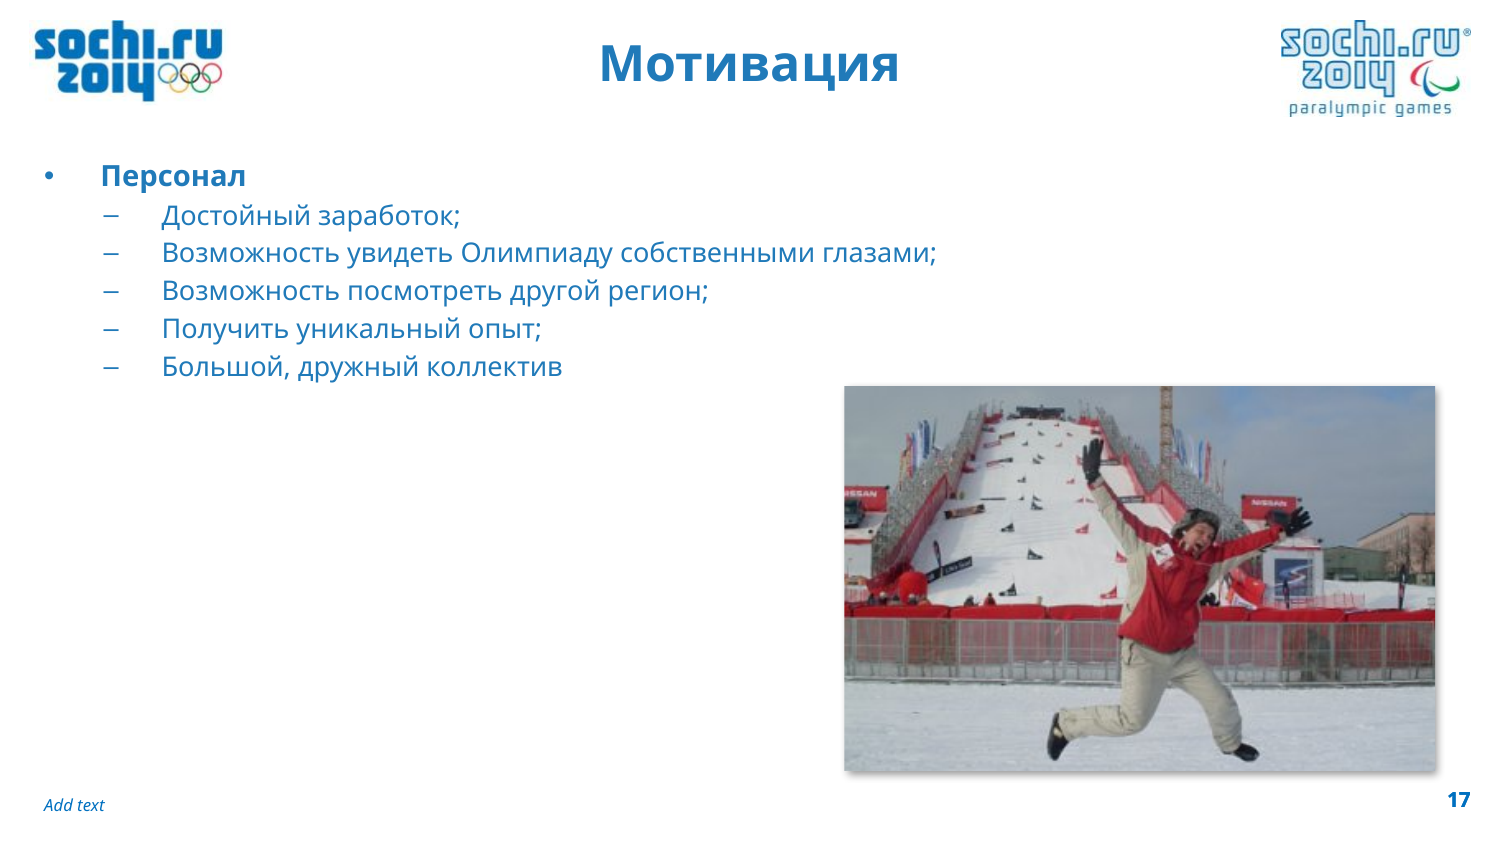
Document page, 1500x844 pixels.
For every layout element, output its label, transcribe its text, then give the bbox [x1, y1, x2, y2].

title Мотивация [230, 20, 1270, 103]
picture [1281, 20, 1471, 117]
picture [29, 20, 231, 106]
list Персонал Достойный заработок; Возможность увидеть Олимпиаду собственными глазами; Возможность посмотреть другой регион; Получить уникальный опыт; Большой, дружный коллектив [29, 150, 1306, 715]
picture [844, 386, 1436, 771]
